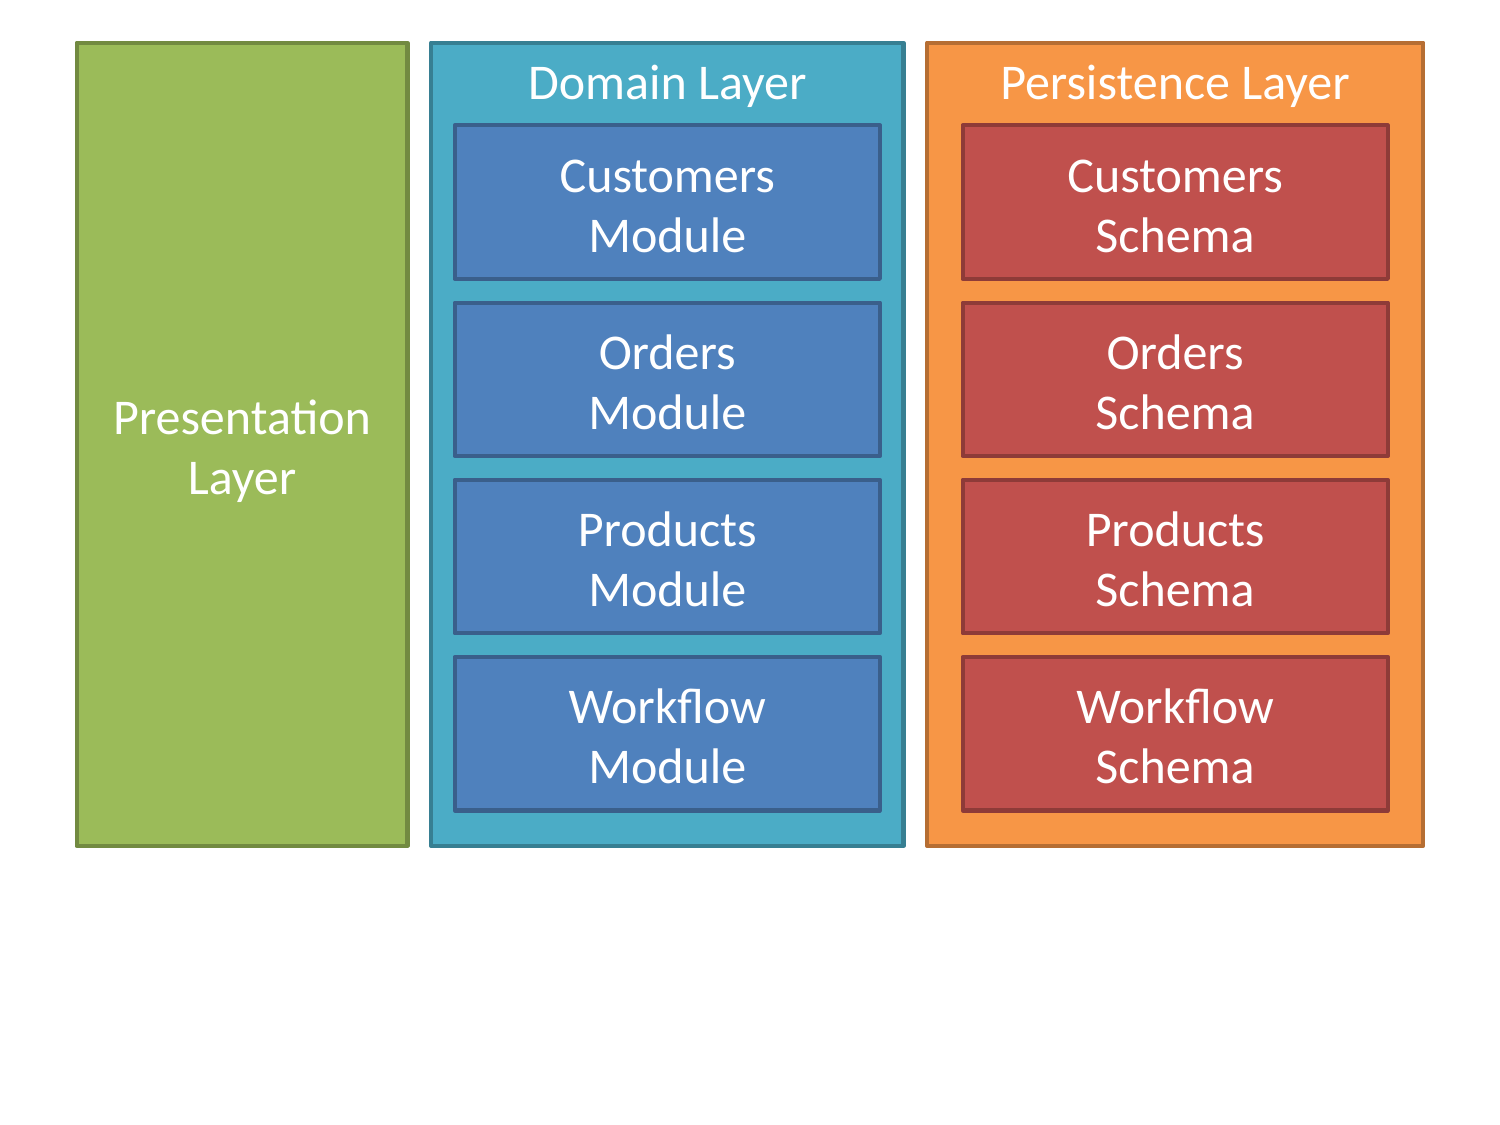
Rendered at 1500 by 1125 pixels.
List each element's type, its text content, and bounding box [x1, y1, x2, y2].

text_box Orders Module [453, 301, 882, 458]
text_box Products Module [453, 478, 882, 635]
text_box Workflow Module [453, 655, 882, 813]
text_box Presentation Layer [75, 41, 410, 848]
text_box Customers Module [453, 123, 882, 281]
text_box Persistence Layer [925, 41, 1425, 848]
text_box Workflow Schema [961, 655, 1390, 813]
text_box Domain Layer [429, 41, 906, 848]
text_box Customers Schema [961, 123, 1390, 281]
text_box Products Schema [961, 478, 1390, 635]
text_box Orders Schema [961, 301, 1390, 458]
